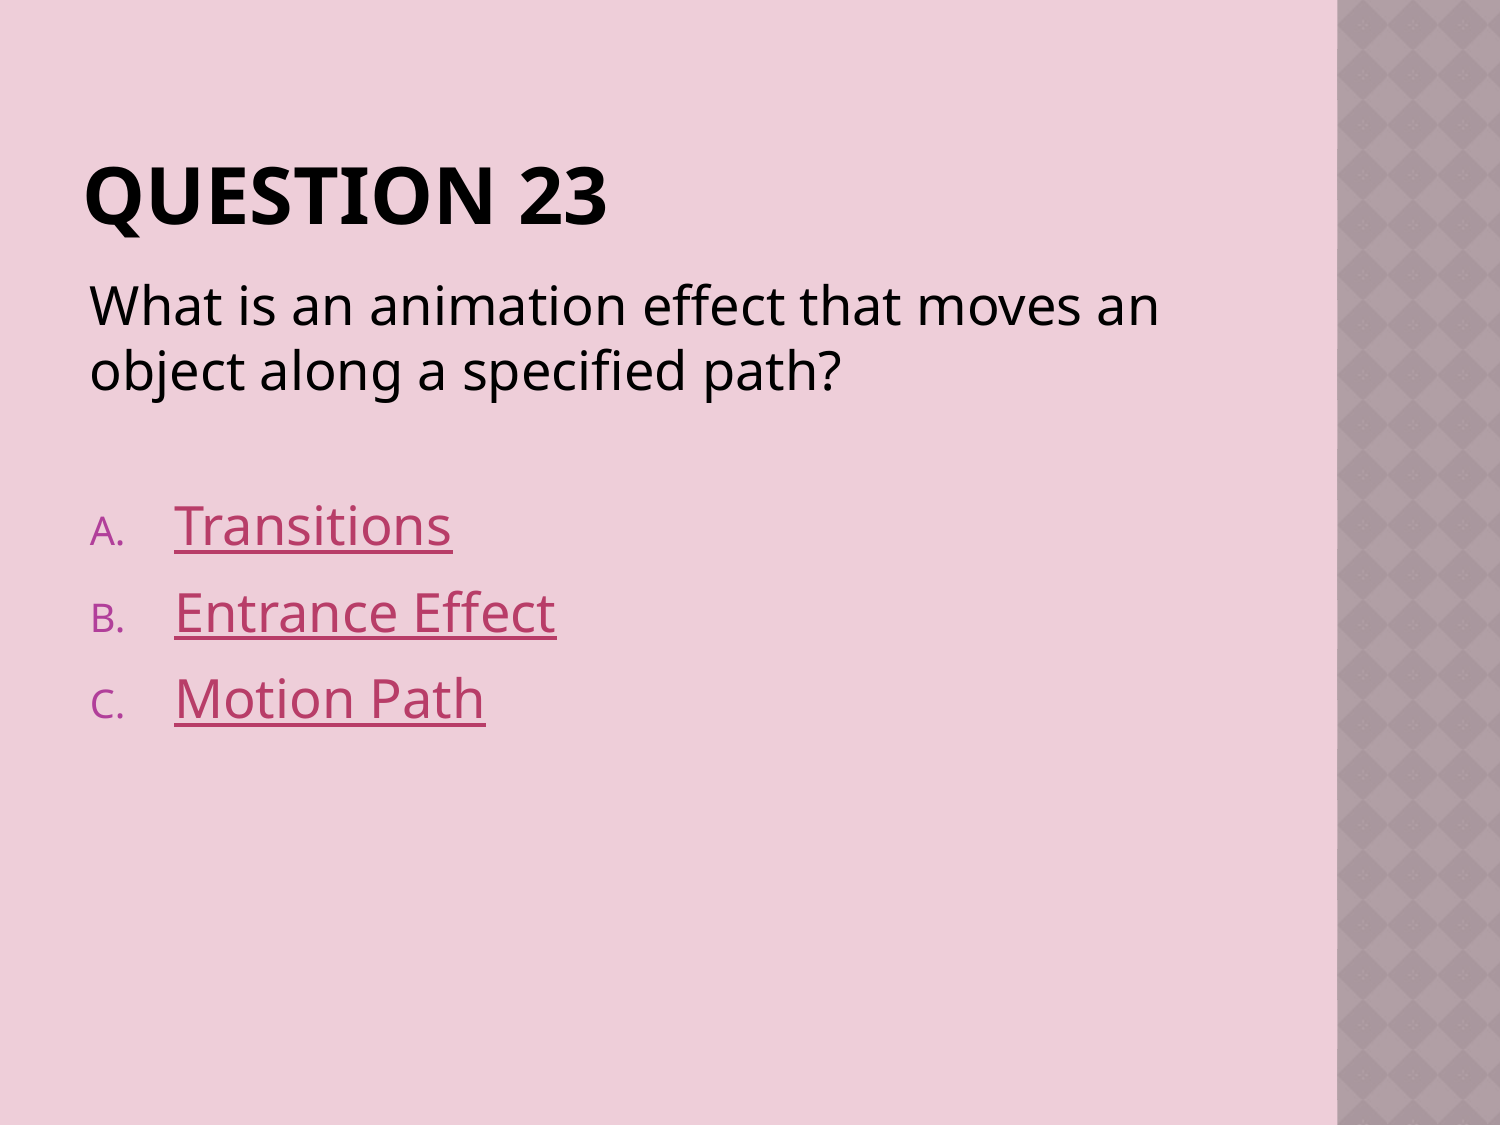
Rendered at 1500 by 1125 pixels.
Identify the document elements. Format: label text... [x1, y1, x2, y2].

title Question 23 [75, 52, 1263, 240]
list What is an animation effect that moves an object along a specified path? Transitions Entrance Effect Motion Path [75, 264, 1263, 1059]
